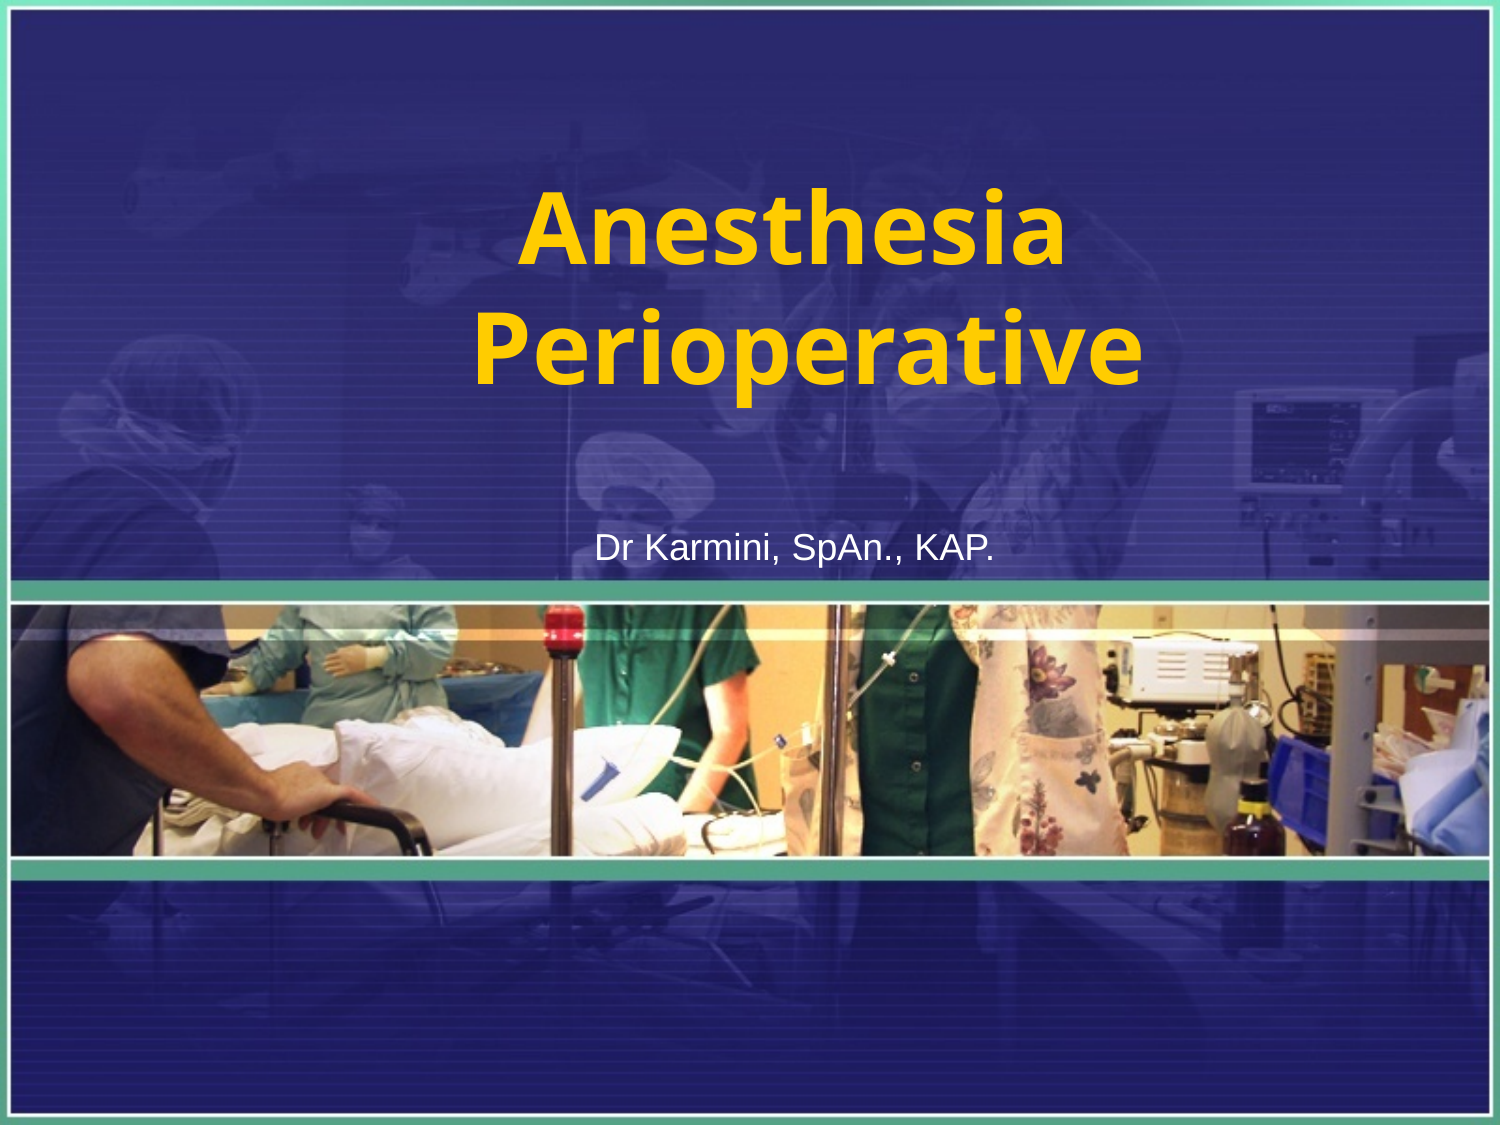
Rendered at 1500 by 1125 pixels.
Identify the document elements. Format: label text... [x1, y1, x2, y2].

title Anesthesia Perioperative [175, 184, 1439, 385]
picture [0, 0, 1500, 1125]
text_box Dr Karmini, SpAn., KAP. [463, 515, 1079, 575]
